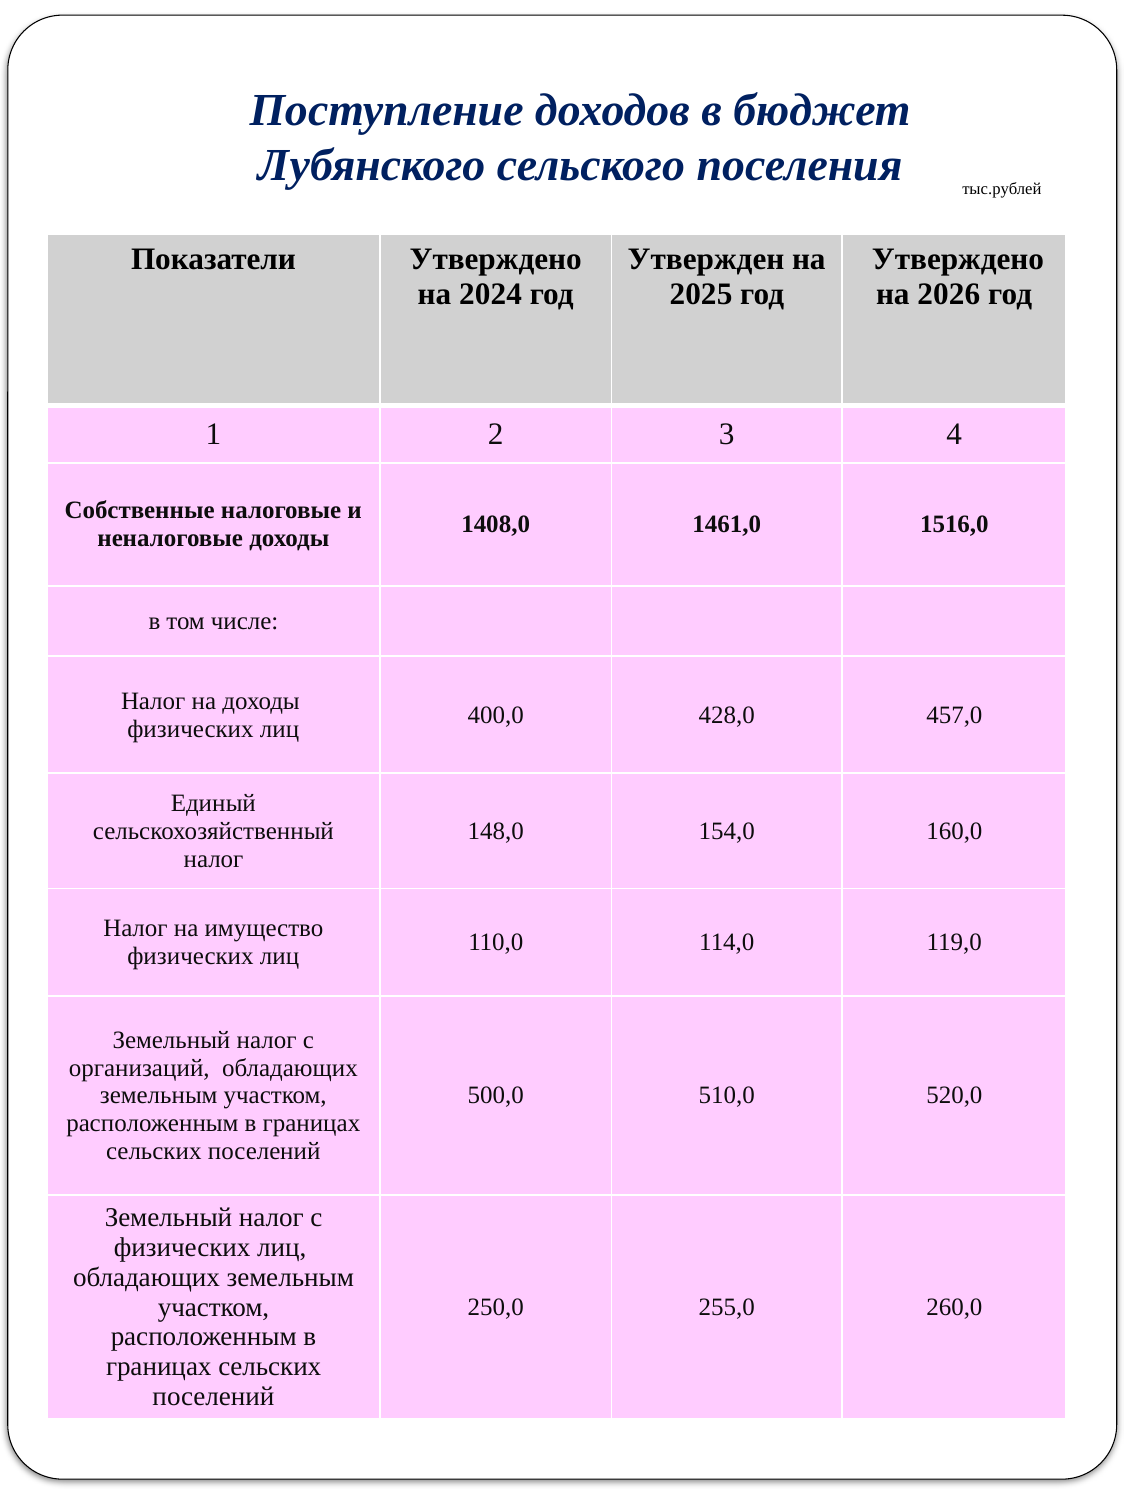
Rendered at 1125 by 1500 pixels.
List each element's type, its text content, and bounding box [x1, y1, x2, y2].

table_cell Налог на доходы физических лиц [48, 657, 379, 772]
table_cell [612, 587, 841, 655]
table_cell 114,0 [612, 889, 841, 995]
table_cell 1408,0 [381, 464, 611, 585]
table_cell 2 [381, 408, 611, 462]
table_cell Единый сельскохозяйственный налог [48, 774, 379, 888]
table_header Утверждено на 2026 год [843, 235, 1065, 403]
table_cell Собственные налоговые и неналоговые доходы [48, 464, 379, 585]
table_cell Земельный налог с организаций, обладающих земельным участком, расположенным в границах сельских поселений [48, 997, 379, 1194]
table_cell Земельный налог с физических лиц, обладающих земельным участком, расположенным в границах сельских поселений [48, 1196, 379, 1418]
table_cell в том числе: [48, 587, 379, 655]
table_cell 3 [612, 408, 841, 462]
table_cell Налог на имущество физических лиц [48, 889, 379, 995]
table_cell 4 [843, 408, 1065, 462]
table_cell [381, 587, 611, 655]
table_cell 428,0 [612, 657, 841, 772]
table_cell 154,0 [612, 774, 841, 888]
table_header Показатели [48, 235, 379, 403]
table_cell 119,0 [843, 889, 1065, 995]
table_cell 255,0 [612, 1196, 841, 1418]
table_cell 520,0 [843, 997, 1065, 1194]
table_cell 500,0 [381, 997, 611, 1194]
text_box тыс.рублей [936, 151, 1067, 224]
table_cell 250,0 [381, 1196, 611, 1418]
table_cell 1516,0 [843, 464, 1065, 585]
table_cell [843, 587, 1065, 655]
table_header Утвержден на 2025 год [612, 235, 841, 403]
table_cell 400,0 [381, 657, 611, 772]
table_header Утверждено на 2024 год [381, 235, 611, 403]
table_cell 1461,0 [612, 464, 841, 585]
table_cell 510,0 [612, 997, 841, 1194]
table_cell 457,0 [843, 657, 1065, 772]
table_cell 260,0 [843, 1196, 1065, 1418]
text_box Поступление доходов в бюджет Лубянского сельского поселения [233, 46, 938, 224]
table_cell 148,0 [381, 774, 611, 888]
table_cell 160,0 [843, 774, 1065, 888]
table_cell 110,0 [381, 889, 611, 995]
table_cell 1 [48, 408, 379, 462]
